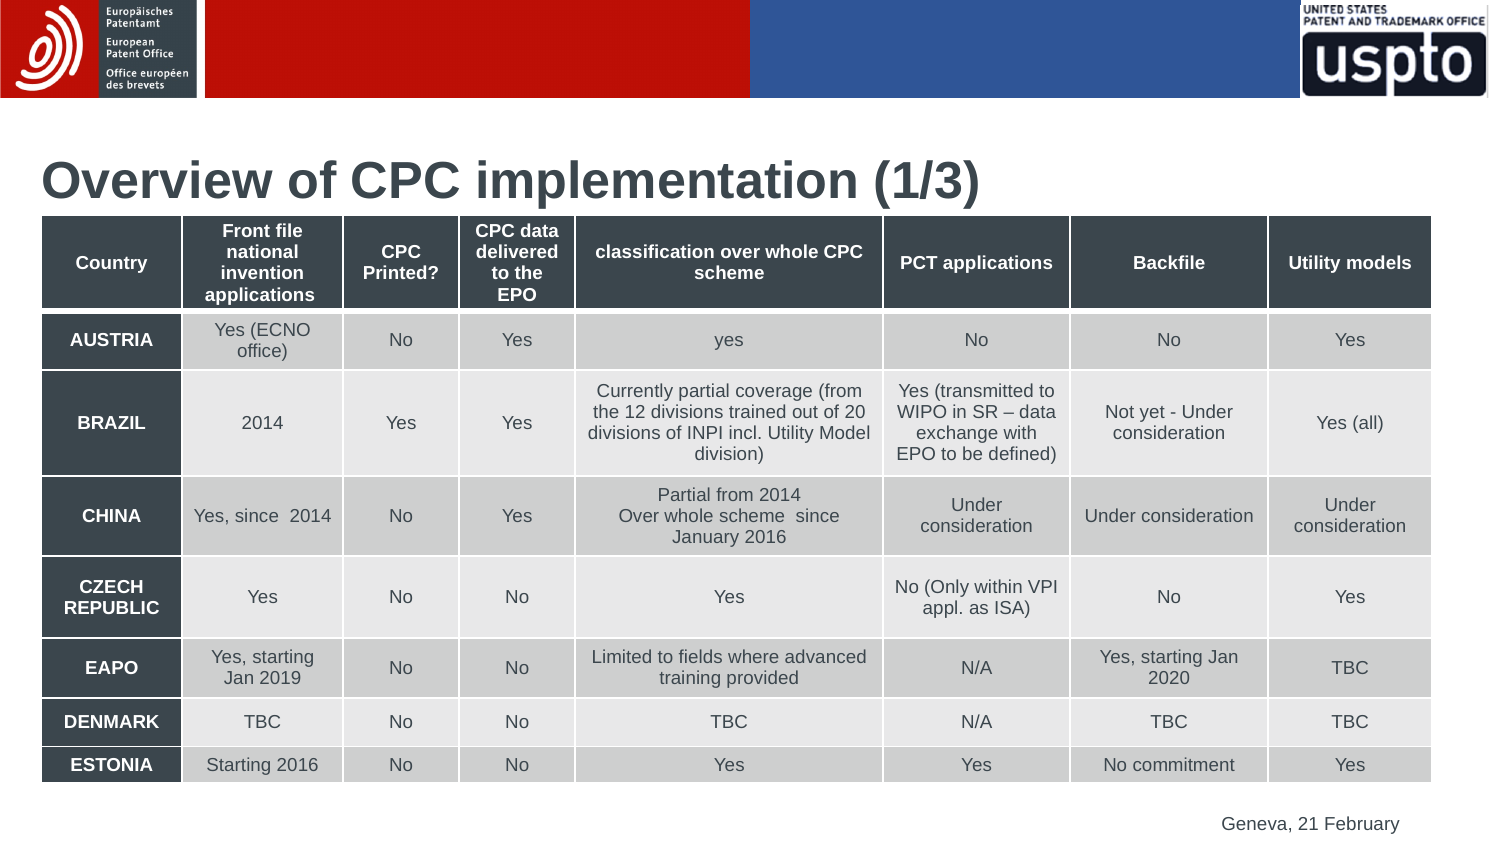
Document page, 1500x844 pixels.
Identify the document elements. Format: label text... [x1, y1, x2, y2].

table_cell Under consideration [884, 477, 1069, 555]
table_cell Not yet - Under consideration [1071, 371, 1267, 475]
table_header CPC Printed? [344, 216, 458, 308]
table_cell AUSTRIA [42, 314, 181, 369]
table_cell No [460, 699, 574, 746]
table_cell Currently partial coverage (from the 12 divisions trained out of 20 divisions of INPI incl. Utility Model division) [576, 371, 882, 475]
table_cell Yes, starting Jan 2020 [1071, 639, 1267, 697]
table_cell No [460, 639, 574, 697]
table_cell Starting 2016 [183, 747, 342, 782]
table_cell Yes [884, 747, 1069, 782]
table_cell Yes [460, 314, 574, 369]
list Geneva, 21 February 2017 [1180, 784, 1400, 837]
table_cell CZECH REPUBLIC [42, 557, 181, 637]
table_cell N/A [884, 639, 1069, 697]
table_cell Yes (transmitted to WIPO in SR – data exchange with EPO to be defined) [884, 371, 1069, 475]
table_cell No [344, 639, 458, 697]
table_cell Under consideration [1071, 477, 1267, 555]
table_header classification over whole CPC scheme [576, 216, 882, 308]
table_cell No (Only within VPI appl. as ISA) [884, 557, 1069, 637]
table_header CPC data delivered to the EPO [460, 216, 574, 308]
table_cell No [1071, 557, 1267, 637]
table_cell TBC [183, 699, 342, 746]
table_cell No [344, 477, 458, 555]
table_cell Yes (all) [1269, 371, 1431, 475]
table_cell yes [576, 314, 882, 369]
table_cell 2014 [183, 371, 342, 475]
table_header Country [42, 216, 181, 308]
table_cell Yes, since 2014 [183, 477, 342, 555]
table_cell ESTONIA [42, 747, 181, 782]
table_cell Yes [576, 747, 882, 782]
table_cell Yes [1269, 557, 1431, 637]
table_cell BRAZIL [42, 371, 181, 475]
table_cell Yes [576, 557, 882, 637]
table_cell Limited to fields where advanced training provided [576, 639, 882, 697]
table_cell DENMARK [42, 699, 181, 746]
table_cell Yes, starting Jan 2019 [183, 639, 342, 697]
table_cell TBC [1269, 639, 1431, 697]
table_cell No [344, 747, 458, 782]
table_cell Under consideration [1269, 477, 1431, 555]
table_cell Yes [344, 371, 458, 475]
table_cell N/A [884, 699, 1069, 746]
table_cell No [344, 557, 458, 637]
text_box Overview of CPC implementation (1/3) [41, 81, 1459, 210]
table_cell Partial from 2014 Over whole scheme since January 2016 [576, 477, 882, 555]
table_cell TBC [1071, 699, 1267, 746]
table_cell Yes [460, 371, 574, 475]
table_header PCT applications [884, 216, 1069, 308]
table_cell No [344, 314, 458, 369]
table_cell No commitment [1071, 747, 1267, 782]
picture [0, 0, 1489, 98]
table_cell Yes [1269, 747, 1431, 782]
table_cell No [344, 699, 458, 746]
table_cell TBC [1269, 699, 1431, 746]
table_cell EAPO [42, 639, 181, 697]
table_cell Yes (ECNO office) [183, 314, 342, 369]
table_cell No [460, 557, 574, 637]
table_cell Yes [460, 477, 574, 555]
table_header Backfile [1071, 216, 1267, 308]
table_header Front file national invention applications [183, 216, 342, 308]
table_cell No [1071, 314, 1267, 369]
table_header Utility models [1269, 216, 1431, 308]
table_cell No [884, 314, 1069, 369]
table_cell Yes [1269, 314, 1431, 369]
table_cell No [460, 747, 574, 782]
table_cell CHINA [42, 477, 181, 555]
table_cell Yes [183, 557, 342, 637]
table_cell TBC [576, 699, 882, 746]
